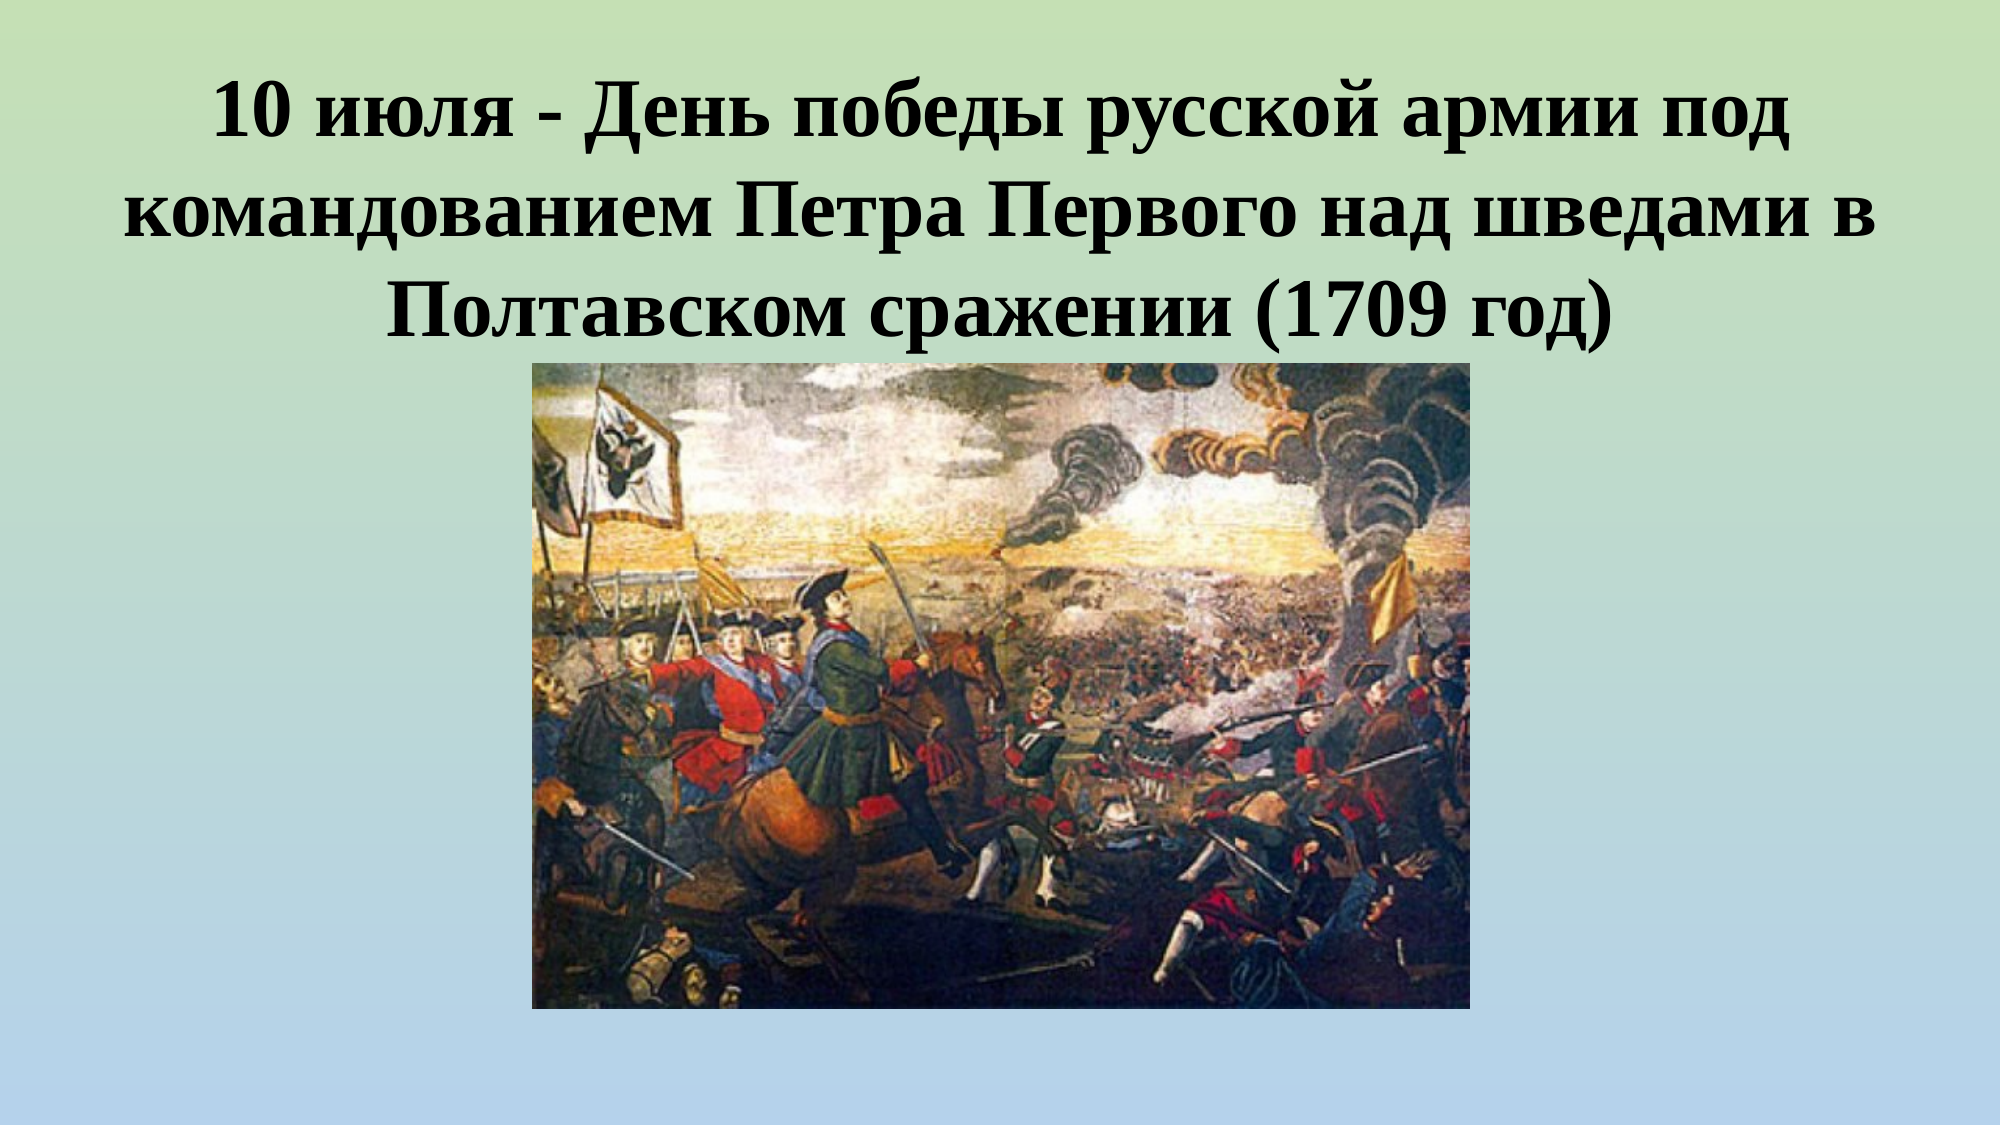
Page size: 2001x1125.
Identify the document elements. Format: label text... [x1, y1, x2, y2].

picture [532, 363, 1470, 1009]
text_box 10 июля - День победы русской армии под командованием Петра Первого над шведами в Полтавском сражении (1709 год) [32, 45, 1970, 361]
